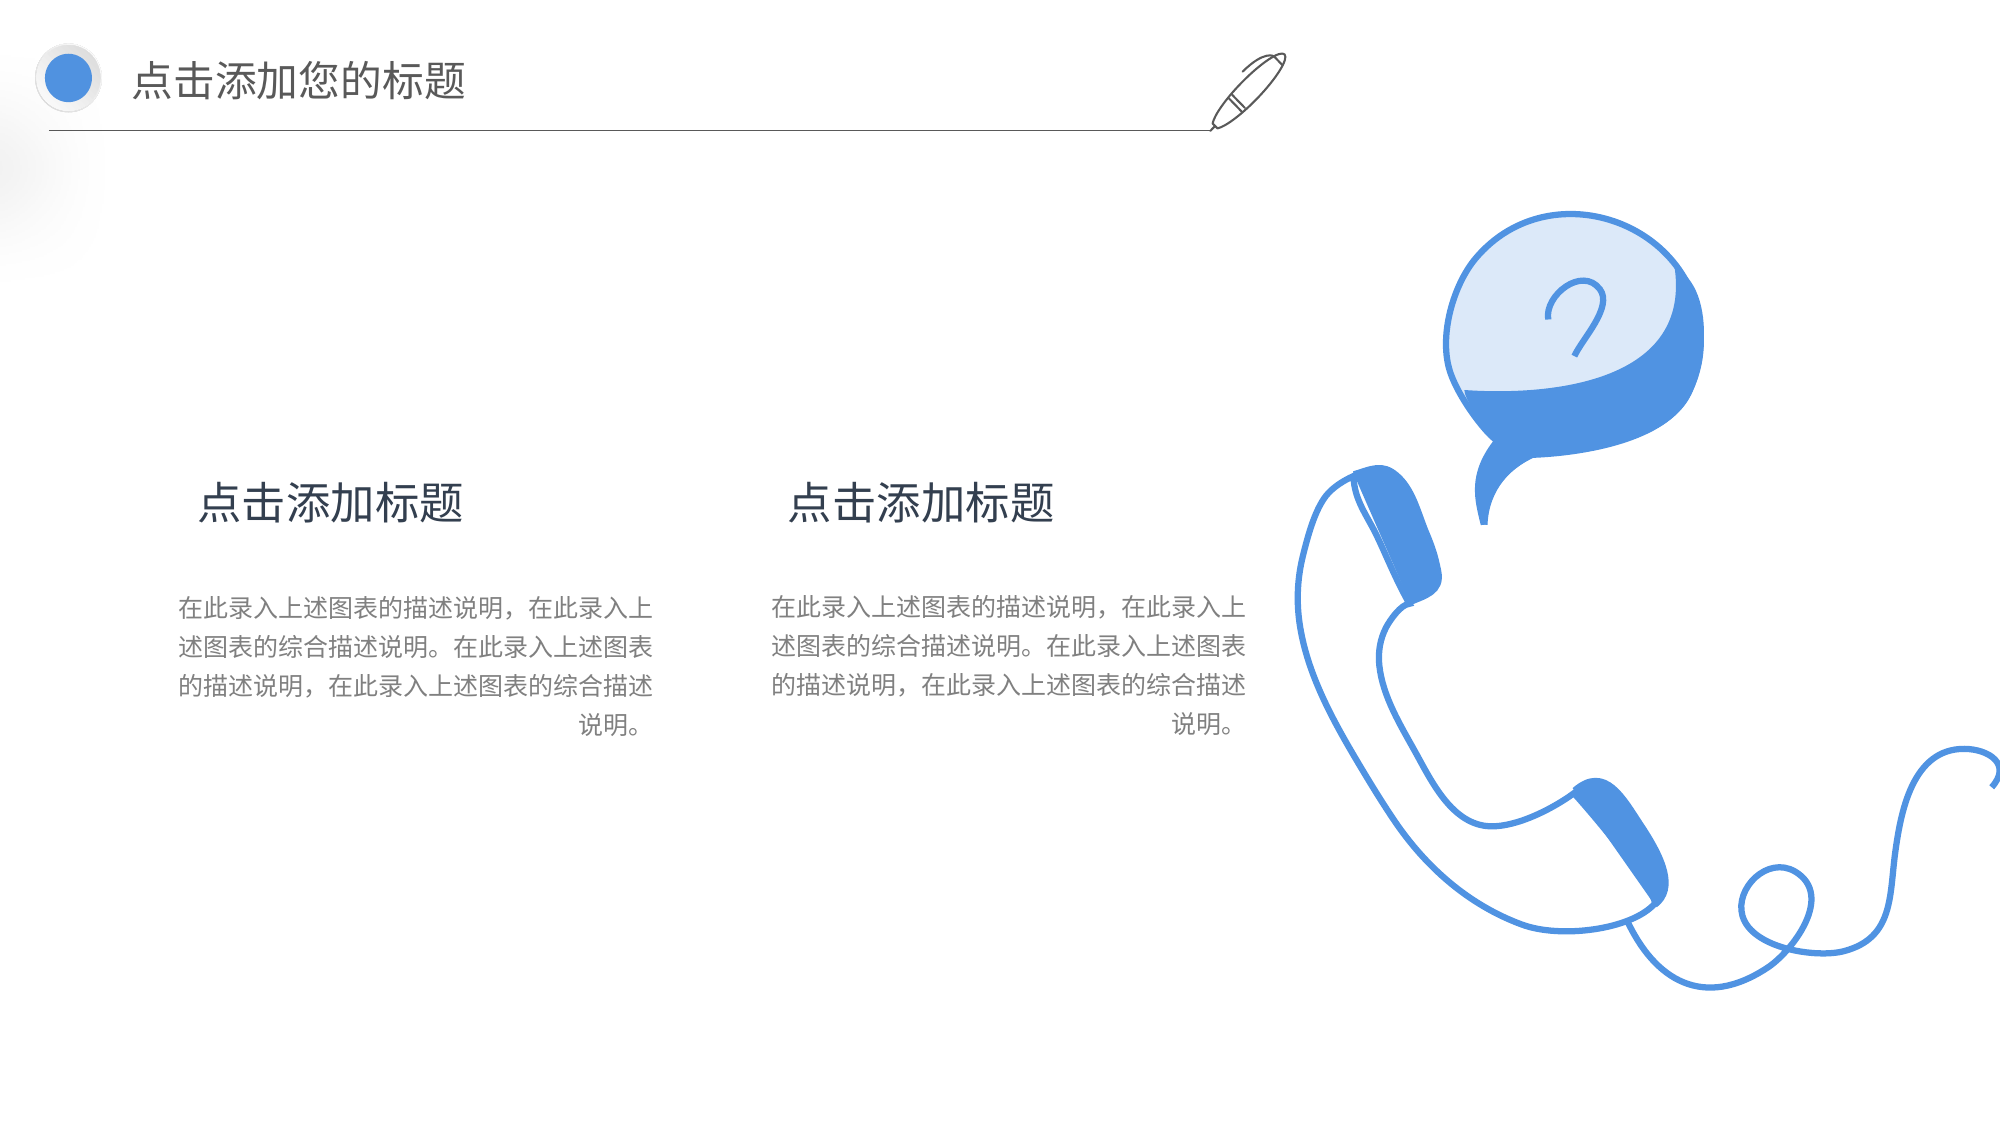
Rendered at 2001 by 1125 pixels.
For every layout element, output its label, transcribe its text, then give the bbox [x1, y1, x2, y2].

text_box 在此录入上述图表的描述说明，在此录入上述图表的综合描述说明。在此录入上述图表的描述说明，在此录入上述图表的综合描述说明。 [153, 577, 661, 785]
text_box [35, 43, 102, 113]
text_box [1445, 213, 1703, 525]
text_box 在此录入上述图表的描述说明，在此录入上述图表的综合描述说明。在此录入上述图表的描述说明，在此录入上述图表的综合描述说明。 [746, 576, 1253, 784]
text_box [1211, 53, 1286, 131]
text_box 点击添加标题 [182, 467, 480, 536]
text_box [1297, 467, 2000, 988]
text_box 点击添加您的标题 [111, 45, 510, 116]
text_box 点击添加标题 [772, 467, 1070, 536]
